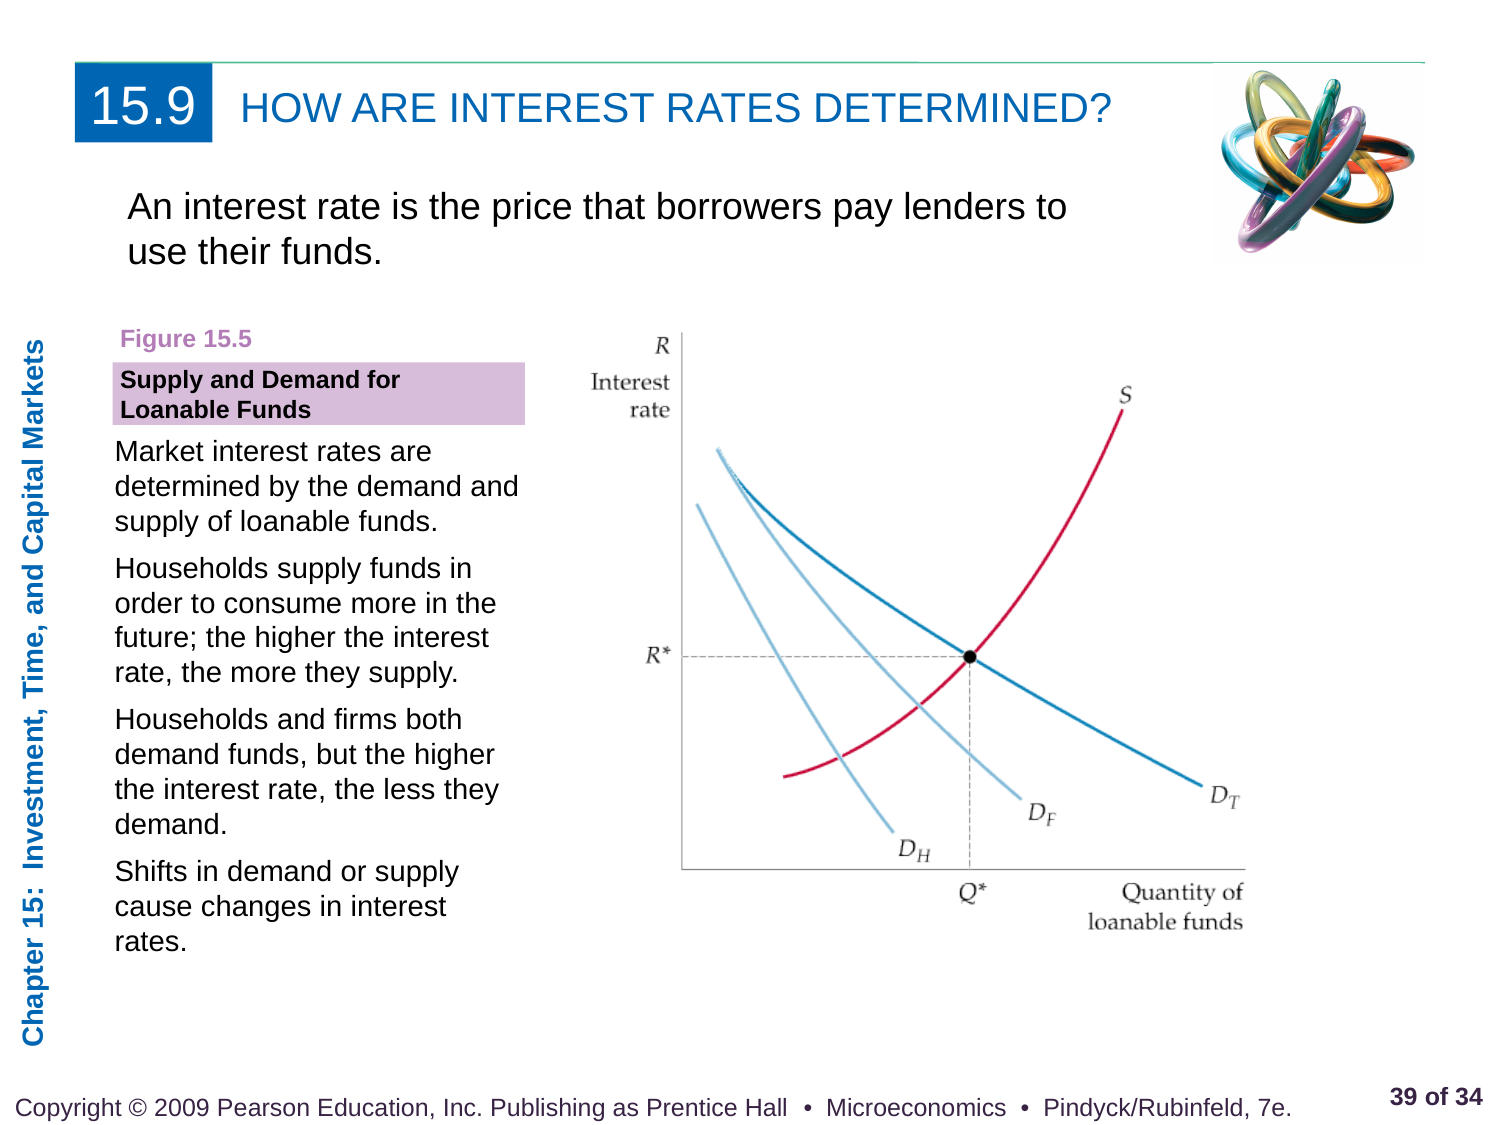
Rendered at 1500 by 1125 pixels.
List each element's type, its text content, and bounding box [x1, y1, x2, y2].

picture [574, 312, 1268, 941]
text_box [74, 62, 1425, 143]
picture [1212, 63, 1422, 263]
text_box Supply and Demand for Loanable Funds [112, 362, 525, 425]
text_box Figure 15.5 [112, 312, 438, 363]
text_box Market interest rates are determined by the demand and supply of loanable funds. Households supply funds in order to consume more in the future; the higher the interest rate, the more they supply. Households and firms both demand funds, but the higher the interest rate, the less they demand. Shifts in demand or supply cause changes in interest rates. [99, 424, 538, 1038]
text_box An interest rate is the price that borrowers pay lenders to use their funds. [112, 174, 1150, 280]
